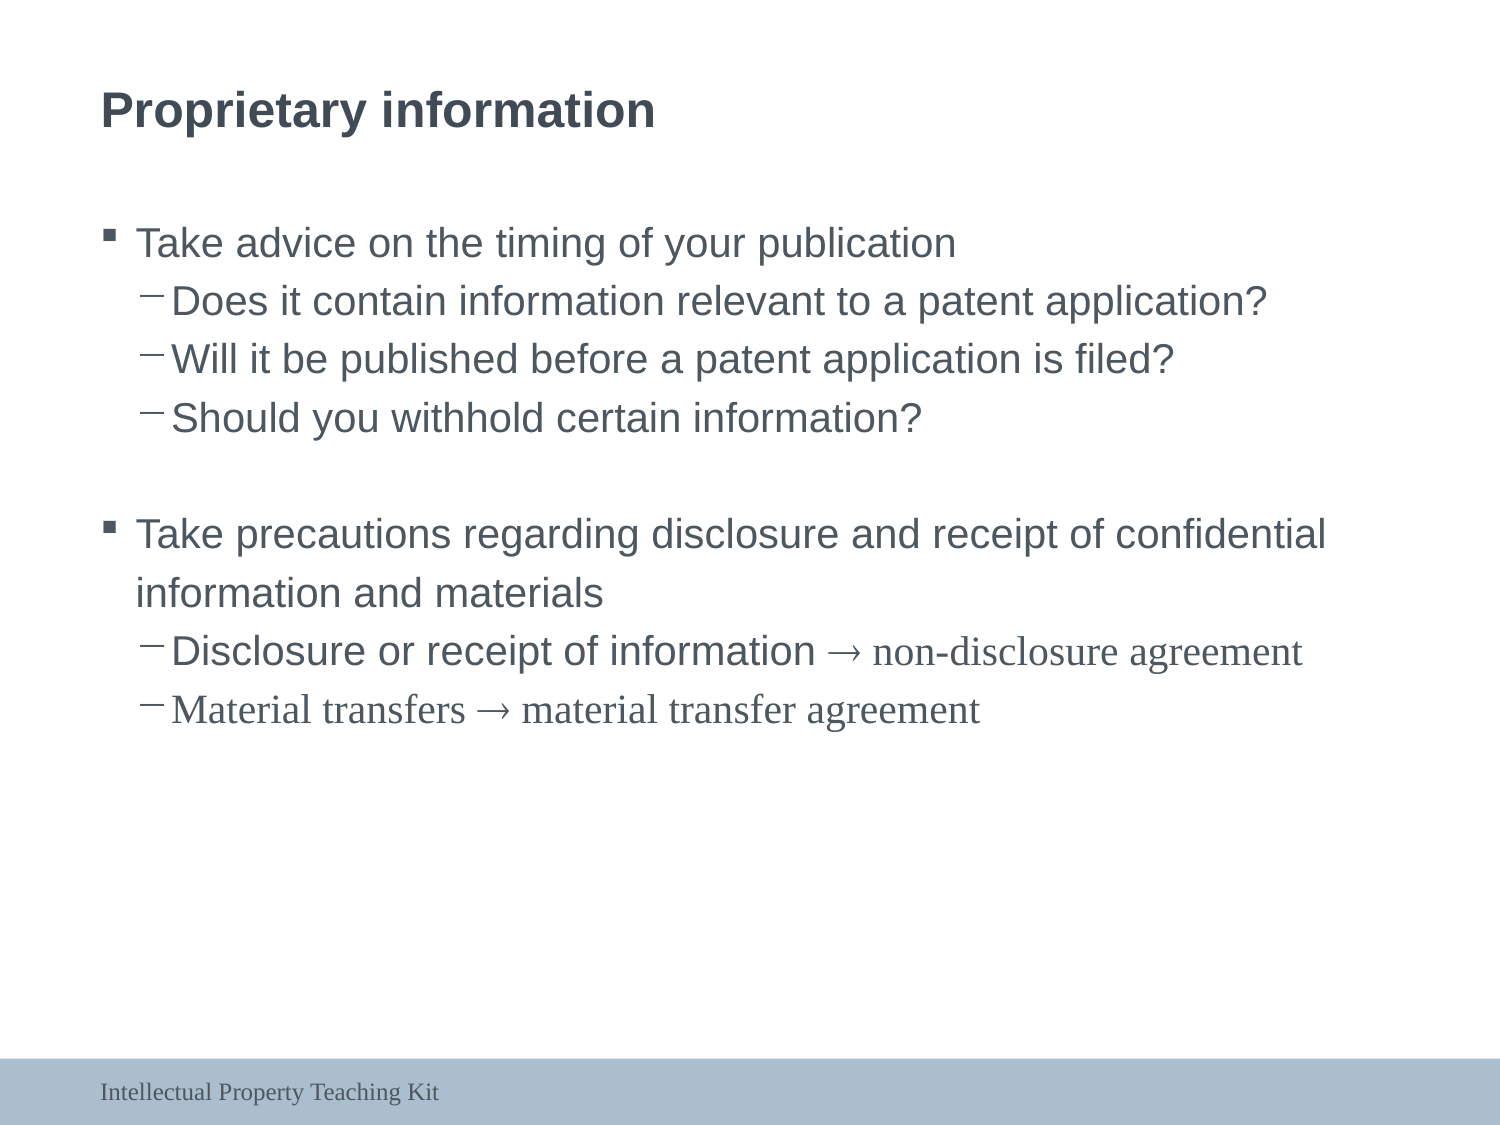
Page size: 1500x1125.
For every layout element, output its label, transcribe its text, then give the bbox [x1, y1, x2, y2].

list Take advice on the timing of your publication Does it contain information relevant to a patent application? Will it be published before a patent application is filed? Should you withhold certain information? Take precautions regarding disclosure and receipt of confidential information and materials Disclosure or receipt of information  non-disclosure agreement Material transfers  material transfer agreement [100, 206, 1400, 940]
footer Intellectual Property Teaching Kit [100, 1074, 988, 1125]
title Proprietary information [85, 70, 1386, 201]
